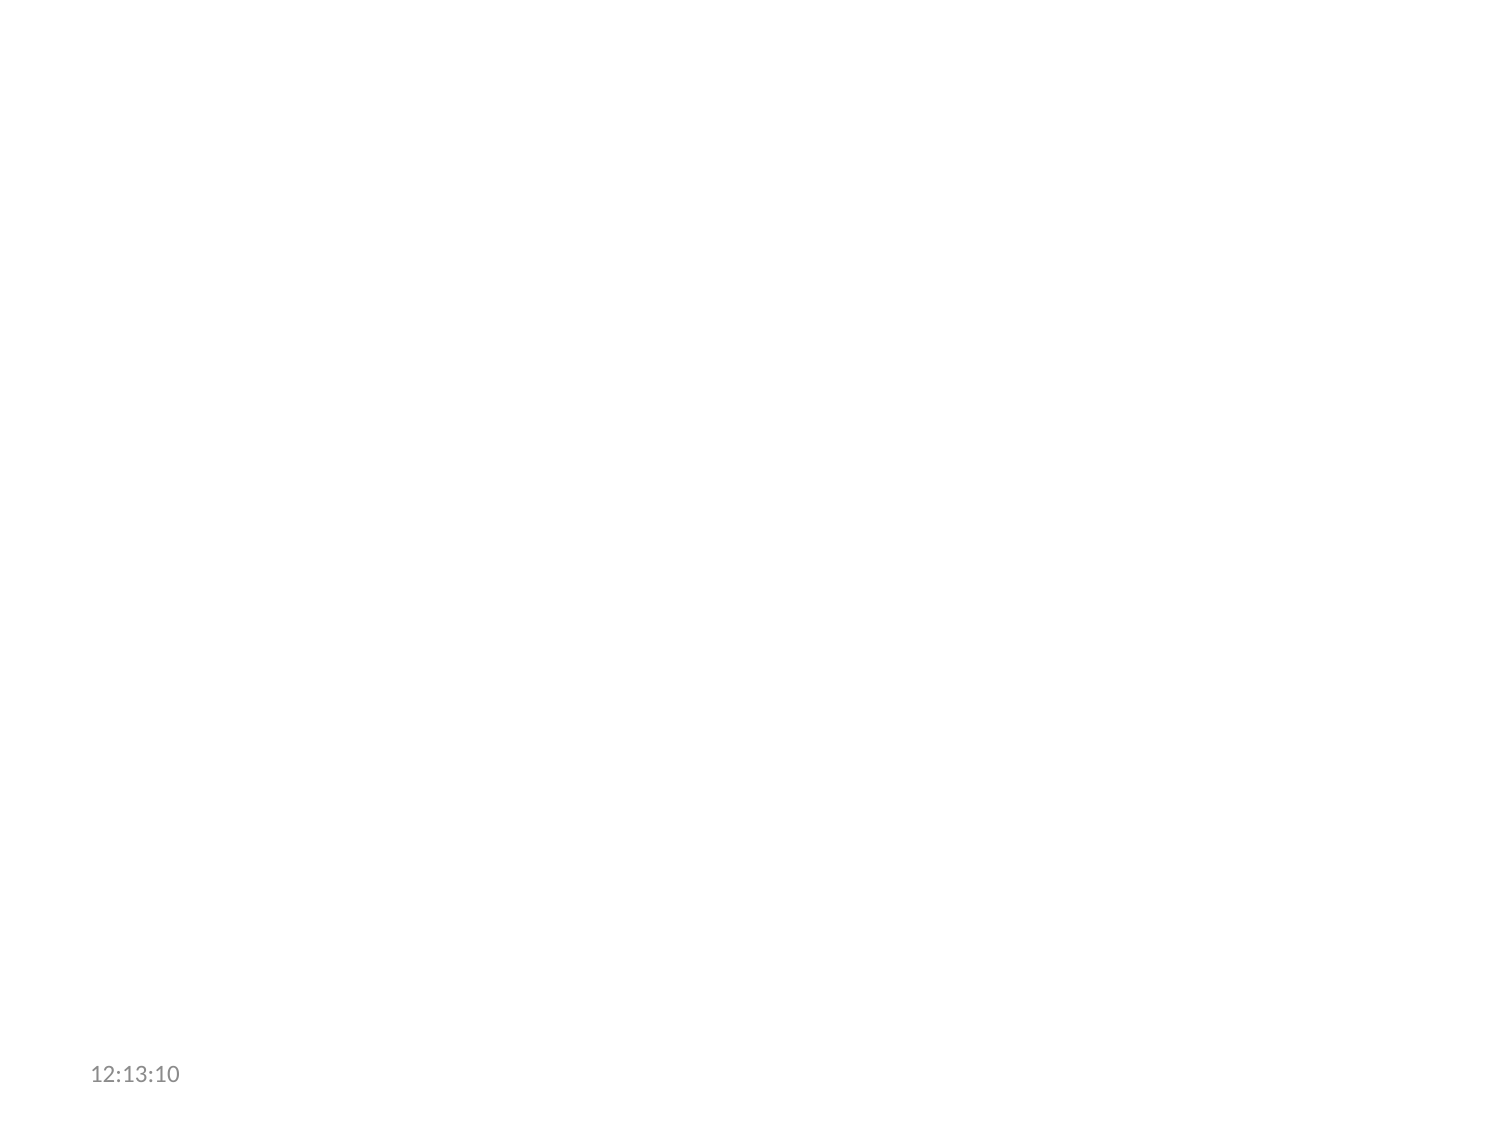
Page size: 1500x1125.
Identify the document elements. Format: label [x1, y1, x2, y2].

slide_number [75, 1042, 425, 1103]
